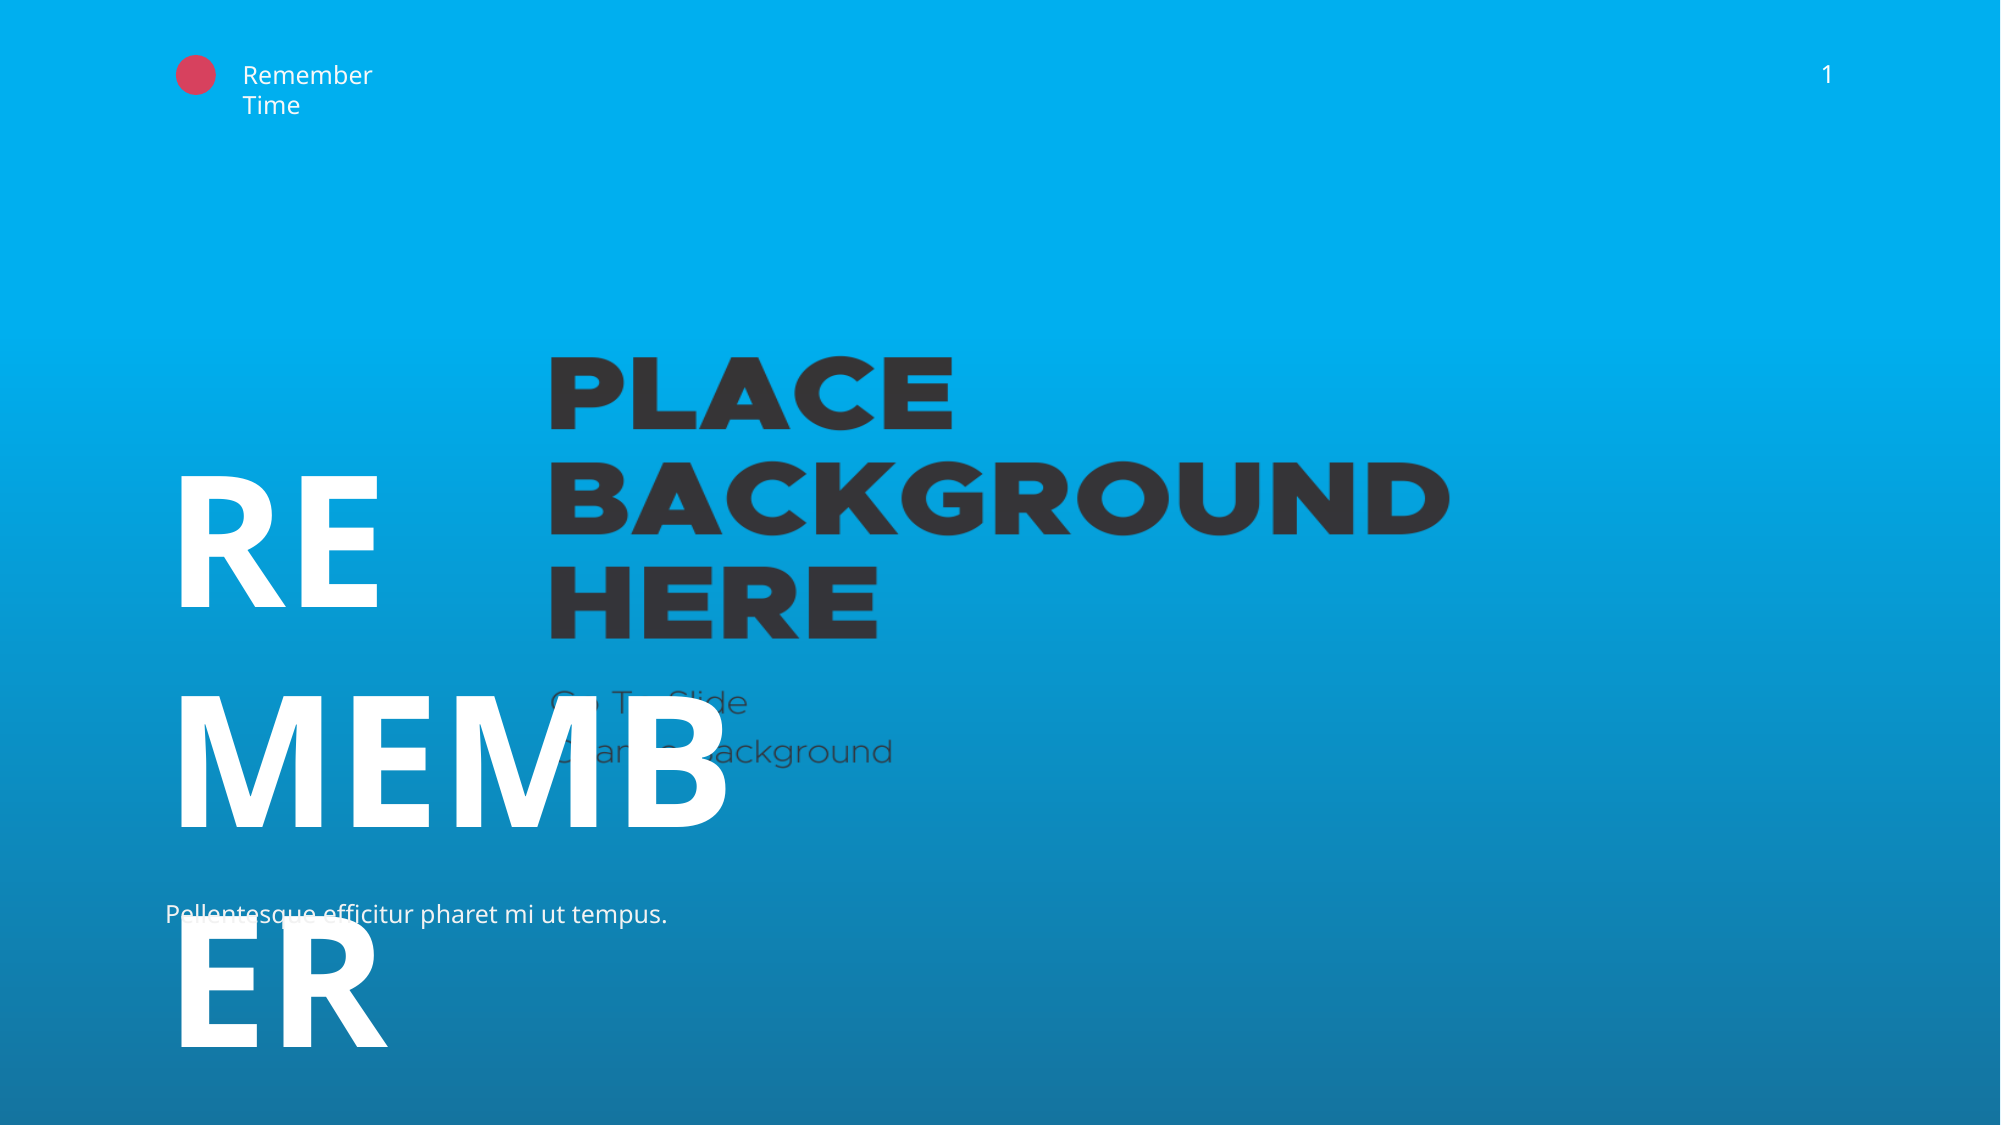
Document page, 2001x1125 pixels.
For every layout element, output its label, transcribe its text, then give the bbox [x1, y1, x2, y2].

text_box Remember Time [227, 52, 444, 128]
text_box Pellentesque efficitur pharet mi ut tempus. [150, 876, 850, 937]
text_box [0, 336, 2000, 1125]
text_box ‹#› [1689, 45, 1850, 106]
text_box RE MEMBER [150, 416, 850, 876]
text_box RE MEMBER [150, 937, 850, 1092]
text_box [175, 54, 216, 95]
